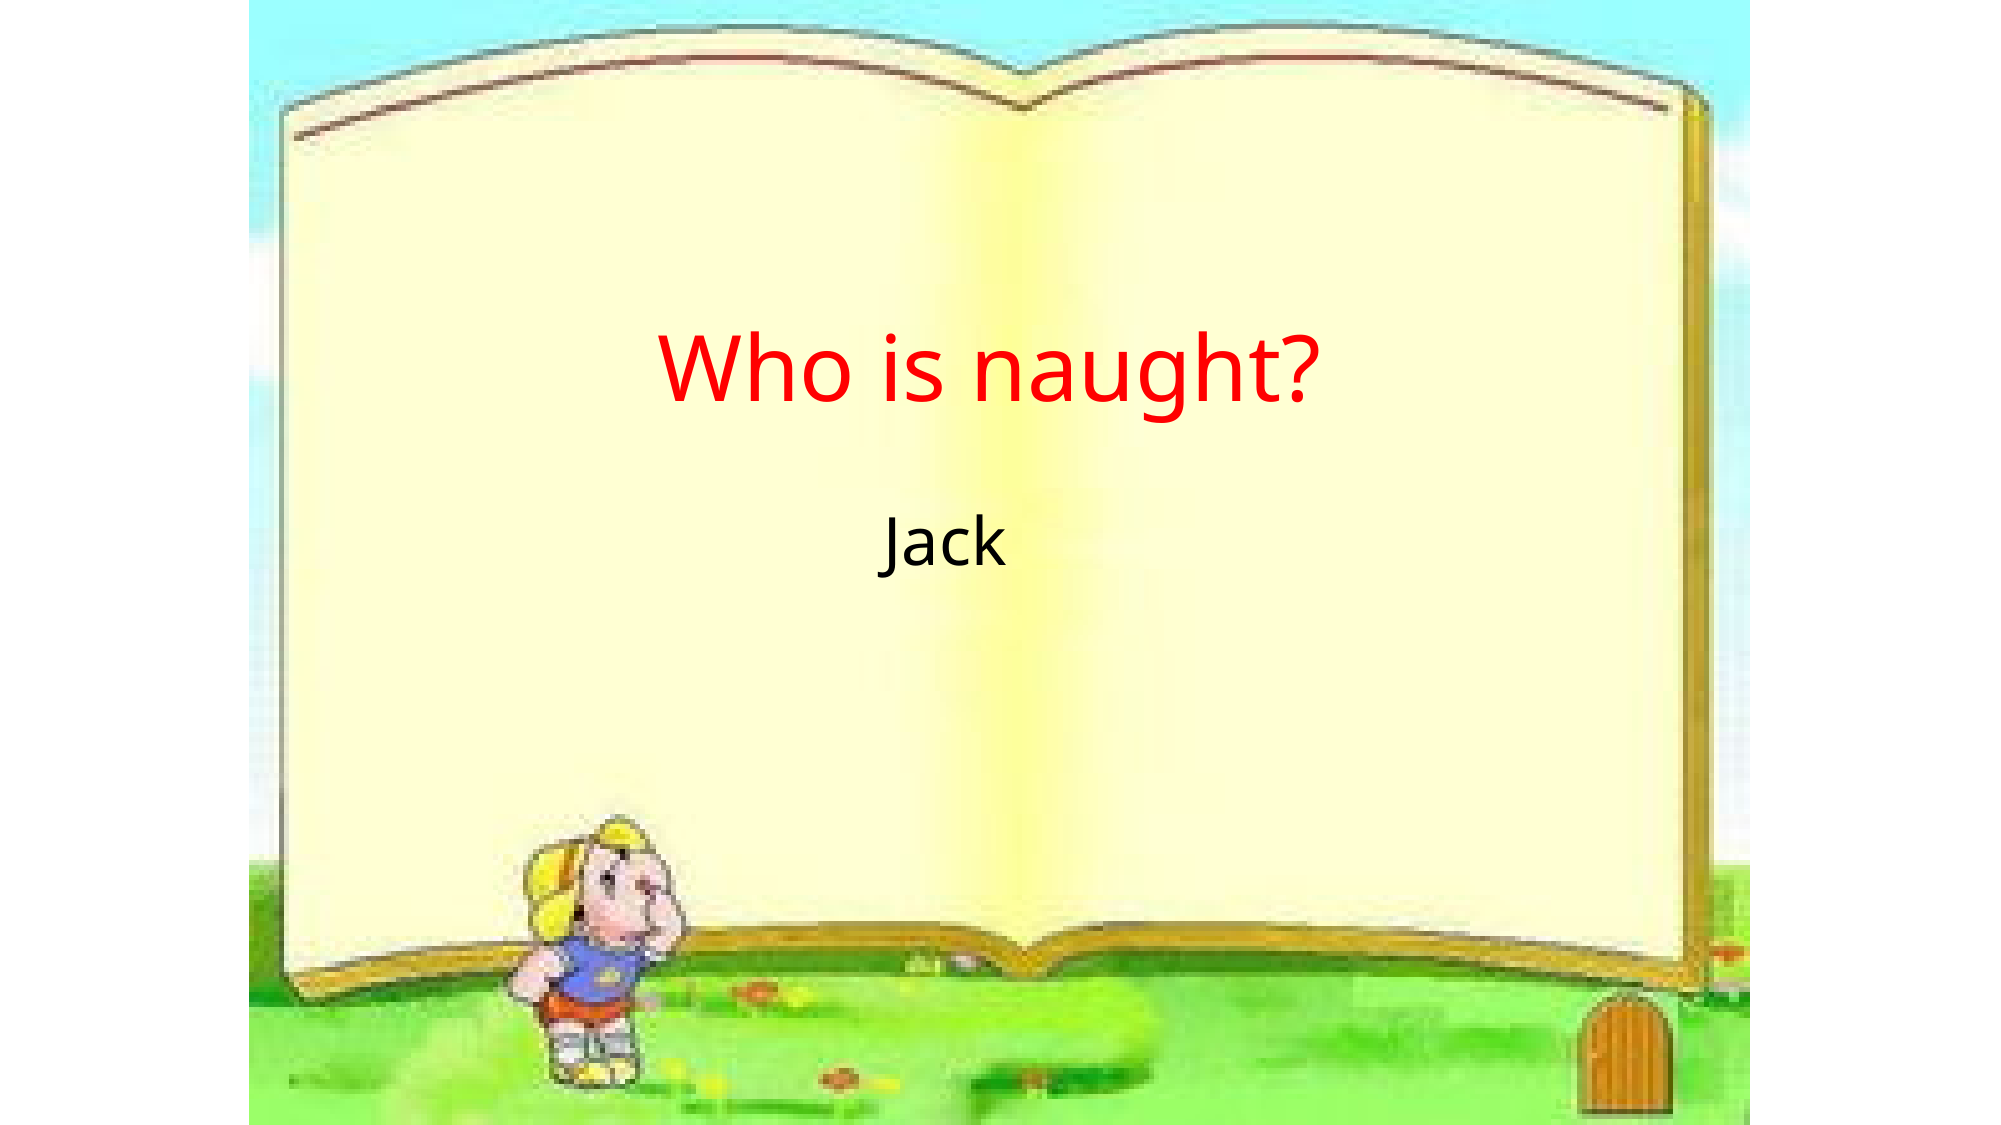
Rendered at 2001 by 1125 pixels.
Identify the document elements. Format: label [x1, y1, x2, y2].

picture [249, 0, 1750, 1125]
